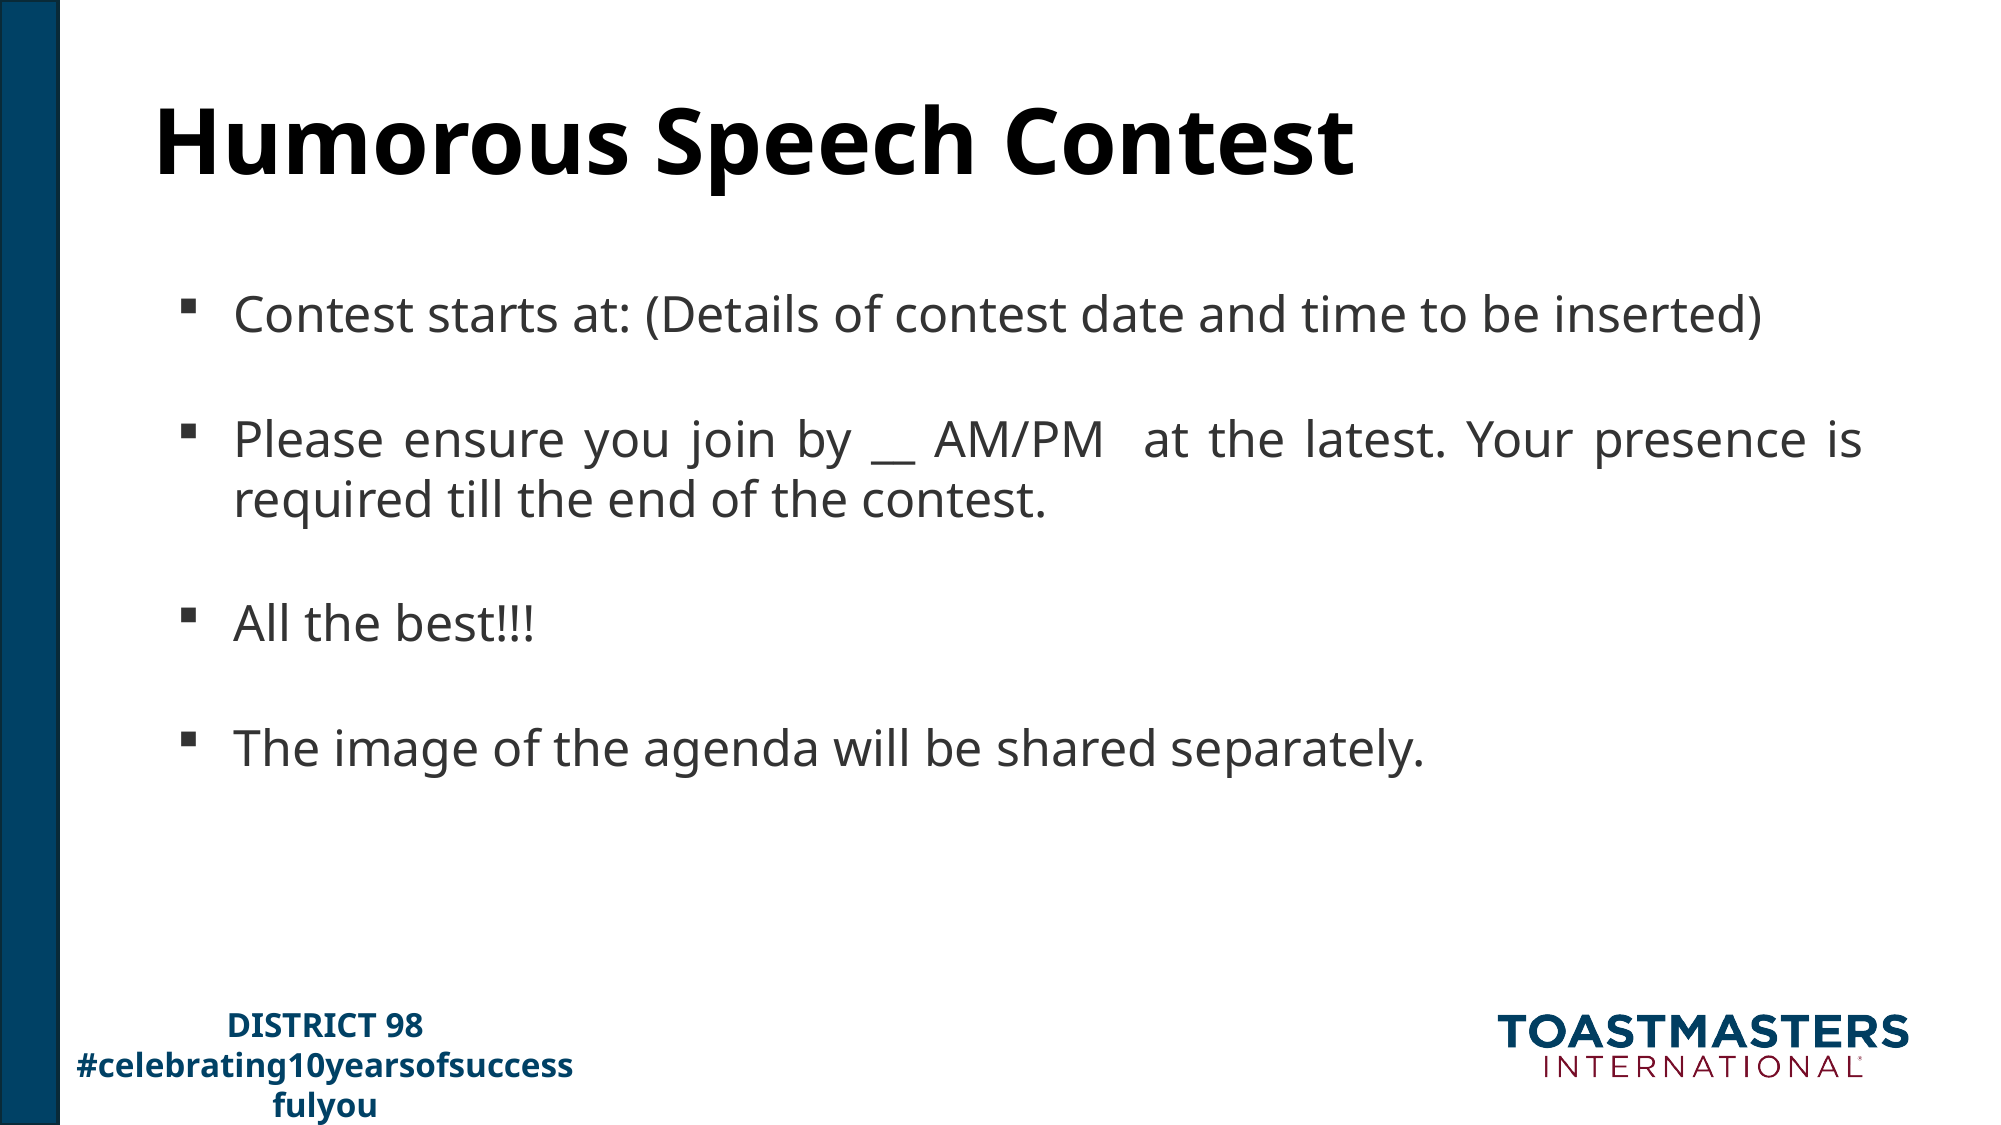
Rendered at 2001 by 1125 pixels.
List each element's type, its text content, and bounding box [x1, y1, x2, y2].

text_box Contest starts at: (Details of contest date and time to be inserted) Please ensure you join by __ AM/PM at the latest. Your presence is required till the end of the contest. All the best!!! The image of the agenda will be shared separately. [175, 268, 1865, 777]
picture [1383, 631, 2000, 1125]
text_box [0, 0, 60, 1125]
text_box DISTRICT 98 #celebrating10yearsofsuccessfulyou [57, 996, 593, 1125]
title Humorous Speech Contest [137, 59, 1944, 229]
